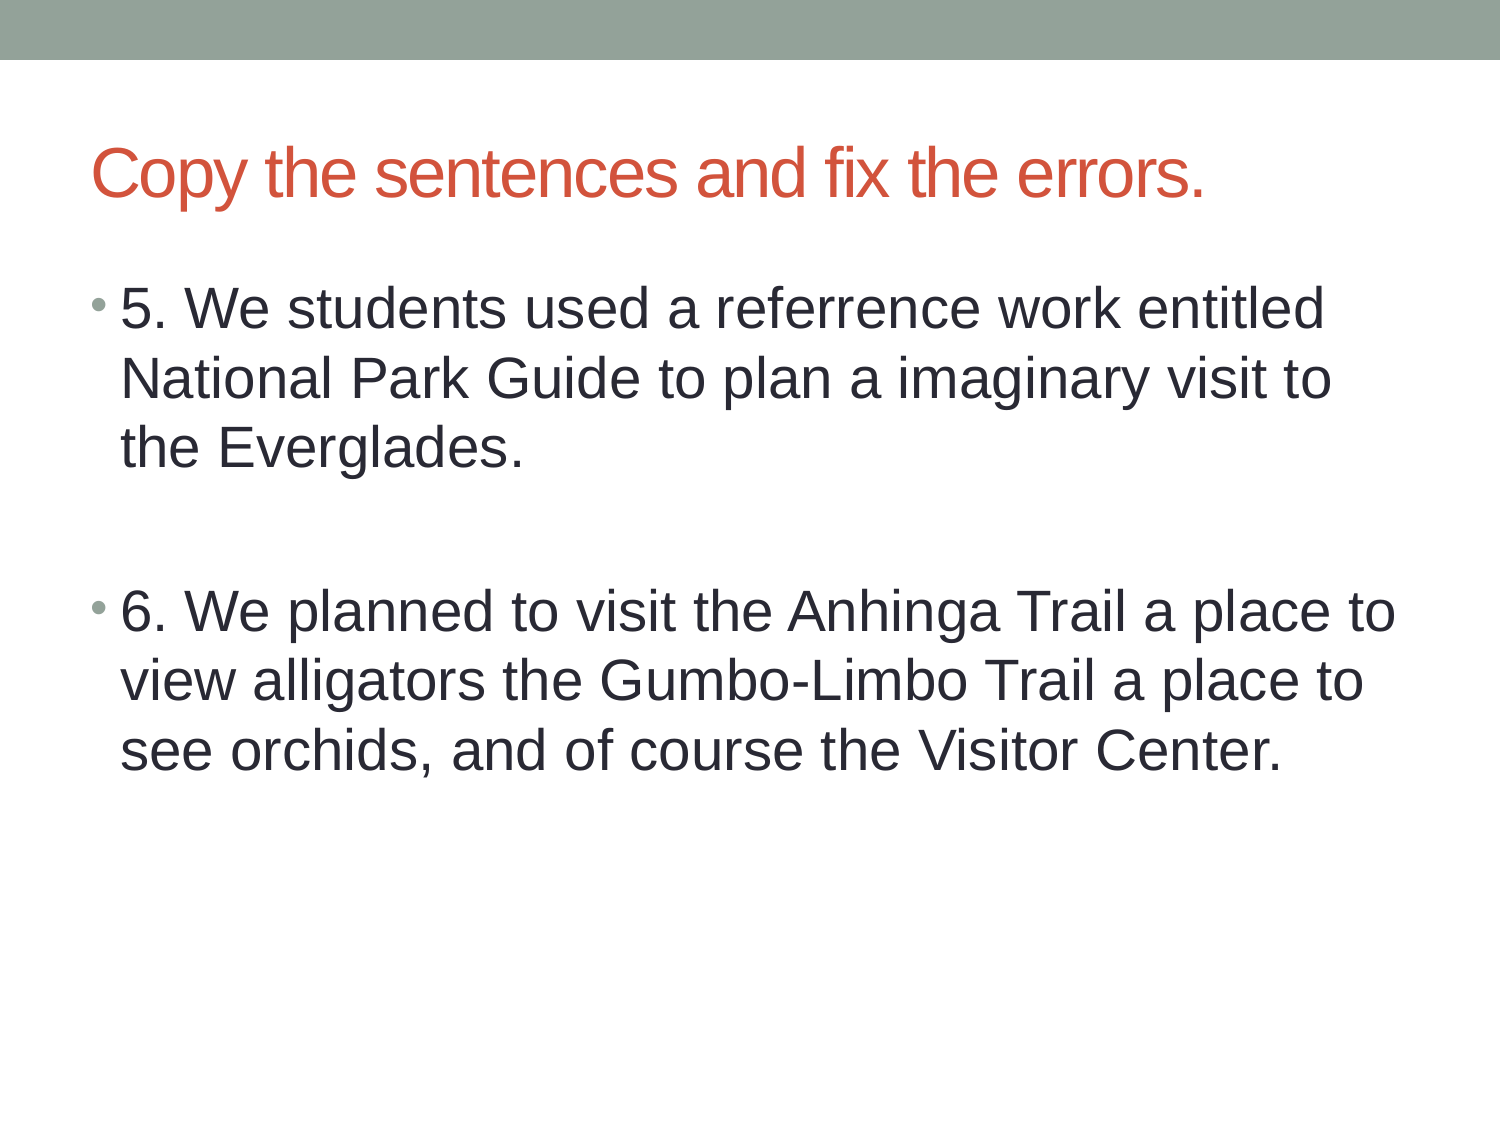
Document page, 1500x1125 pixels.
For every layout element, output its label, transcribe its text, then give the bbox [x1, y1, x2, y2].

list 5. We students used a referrence work entitled National Park Guide to plan a imaginary visit to the Everglades. 6. We planned to visit the Anhinga Trail a place to view alligators the Gumbo-Limbo Trail a place to see orchids, and of course the Visitor Center. [75, 262, 1425, 1063]
title Copy the sentences and fix the errors. [75, 87, 1425, 250]
